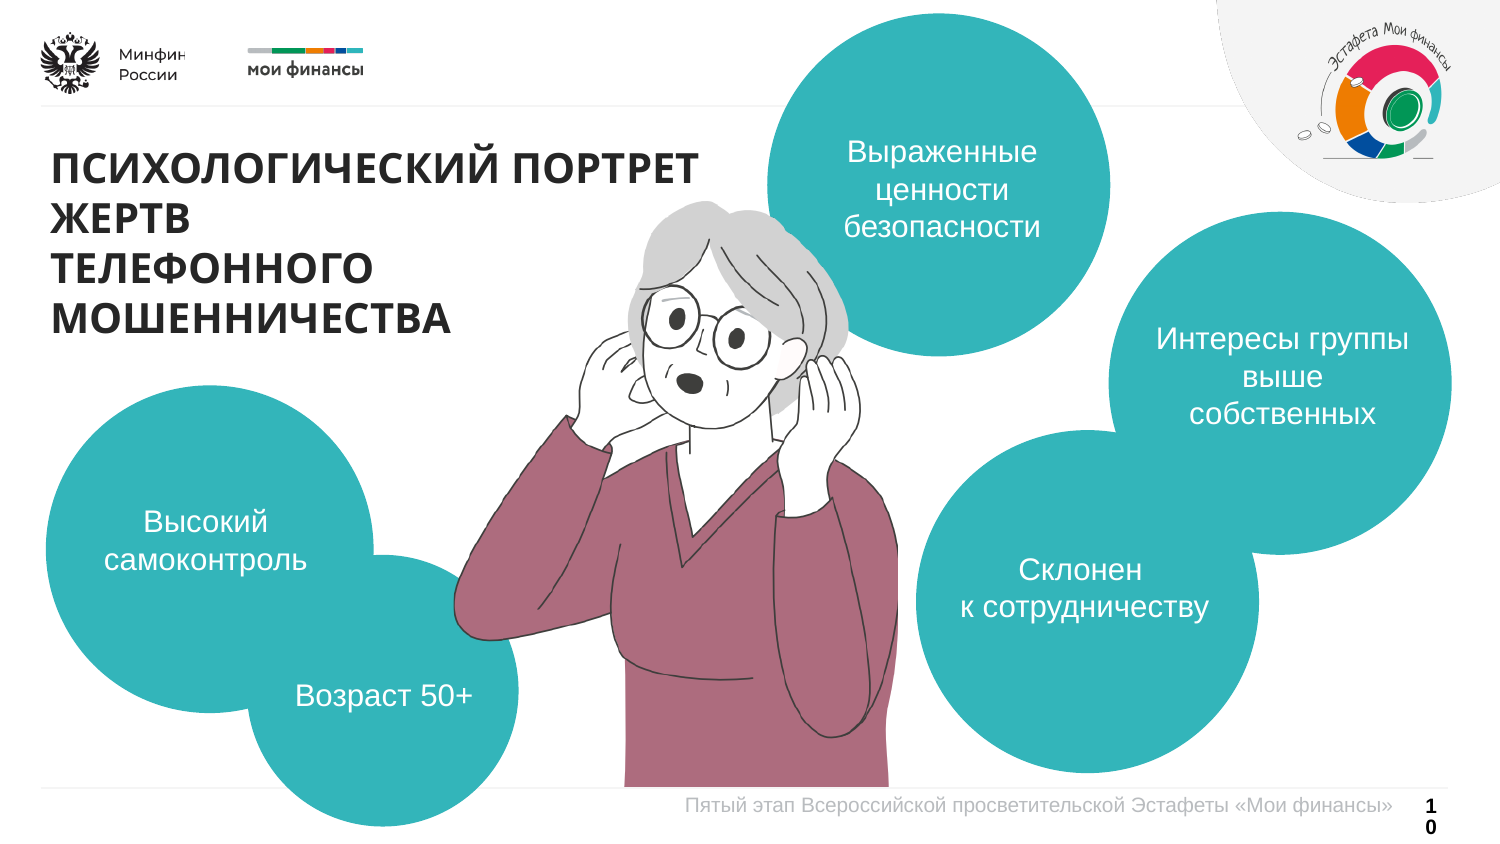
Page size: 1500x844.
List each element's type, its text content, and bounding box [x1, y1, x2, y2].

text_box Высокий самоконтроль [71, 501, 340, 597]
text_box Интересы группы выше собственных [1149, 318, 1417, 462]
text_box Склонен к сотрудничеству [941, 549, 1229, 696]
text_box [45, 385, 374, 714]
text_box Выраженные ценности безопасности [794, 131, 1091, 264]
text_box [246, 554, 478, 827]
picture [1216, 0, 1500, 203]
title ПСИХОЛОГИЧЕСКИЙ ПОРТРЕТ ЖЕРТВ ТЕЛЕФОННОГО МОШЕННИЧЕСТВА [50, 142, 733, 232]
text_box [916, 430, 1260, 774]
text_box Возраст 50+ [282, 674, 453, 740]
text_box [767, 13, 1111, 357]
text_box [1108, 211, 1452, 555]
picture [453, 200, 899, 788]
slide_number 10 [1416, 783, 1447, 827]
